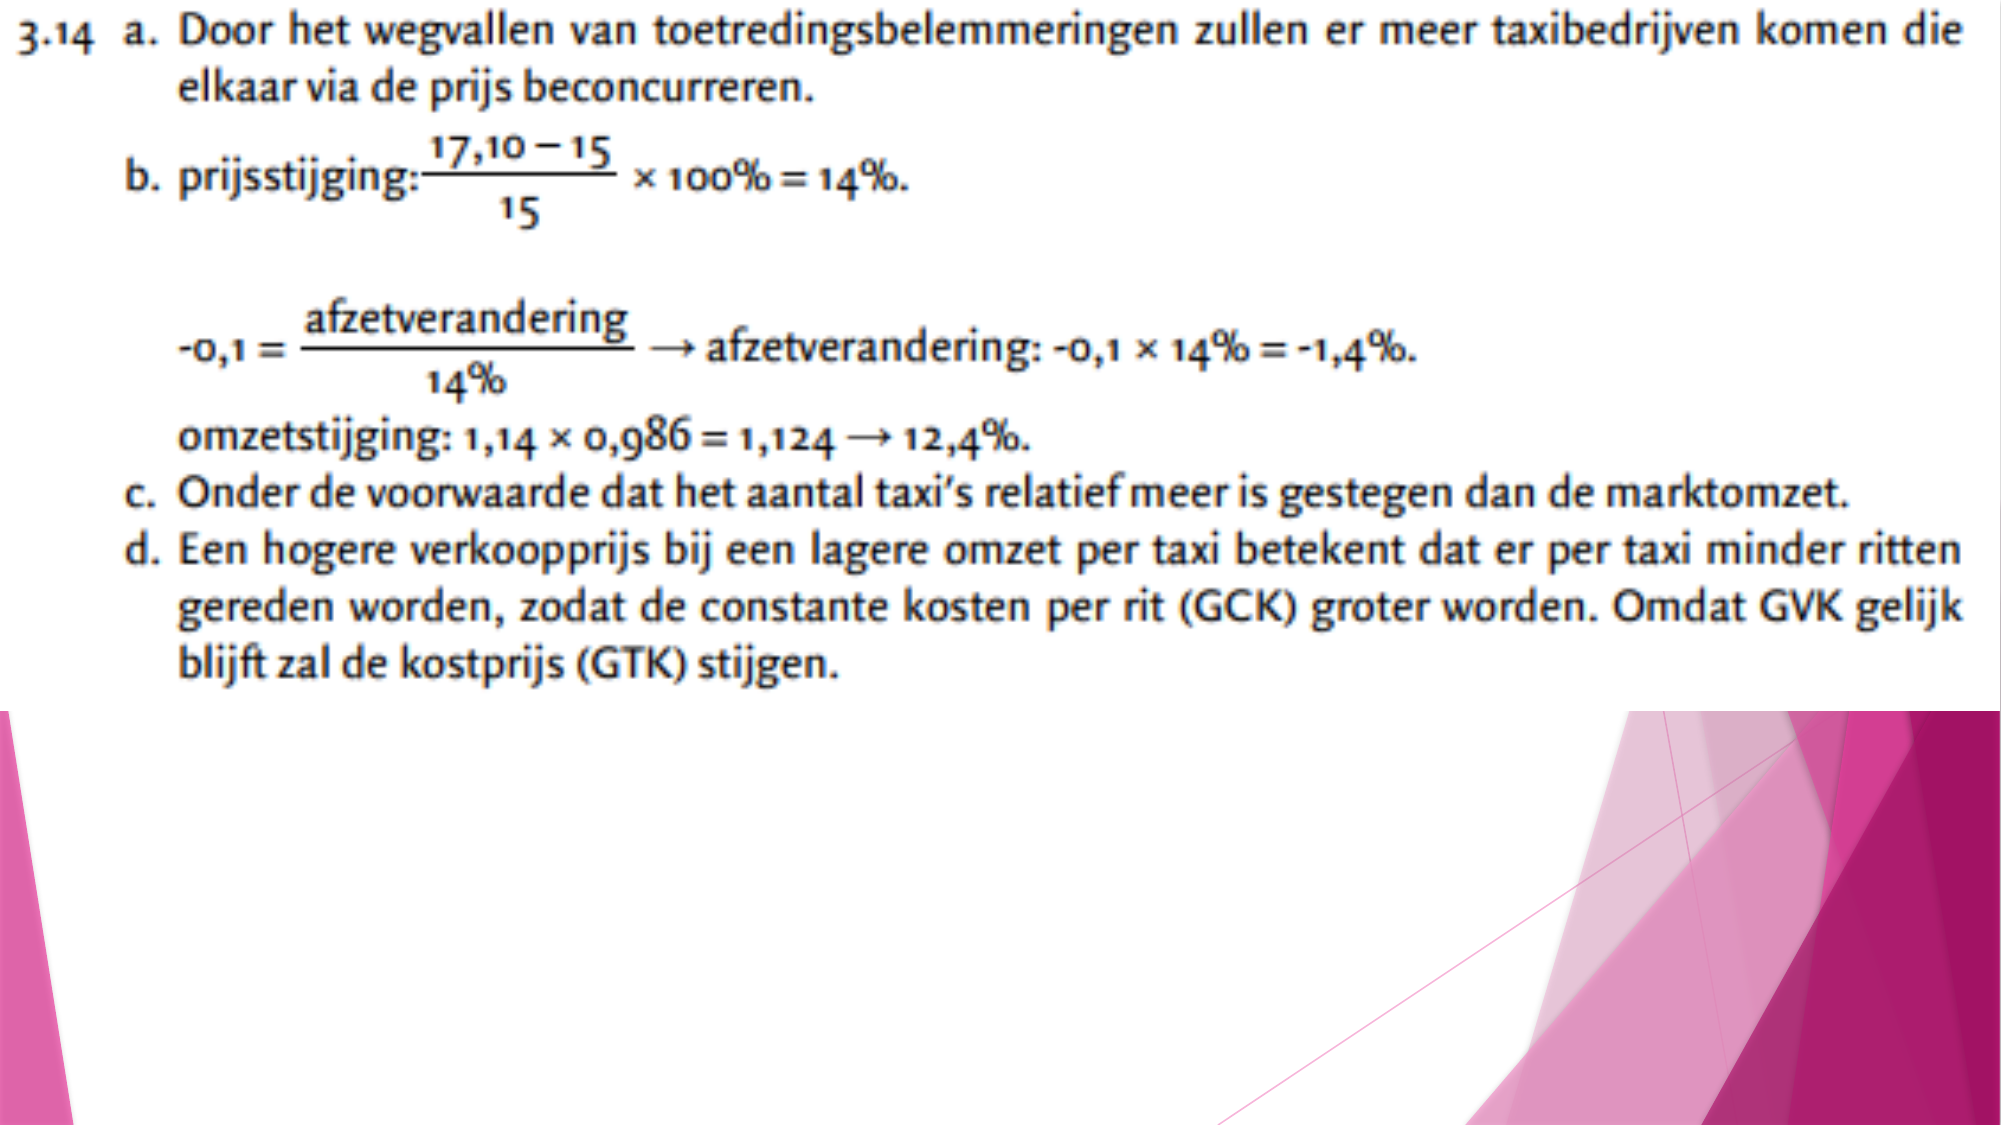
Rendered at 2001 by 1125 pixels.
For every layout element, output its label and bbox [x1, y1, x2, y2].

picture [0, 0, 2000, 711]
